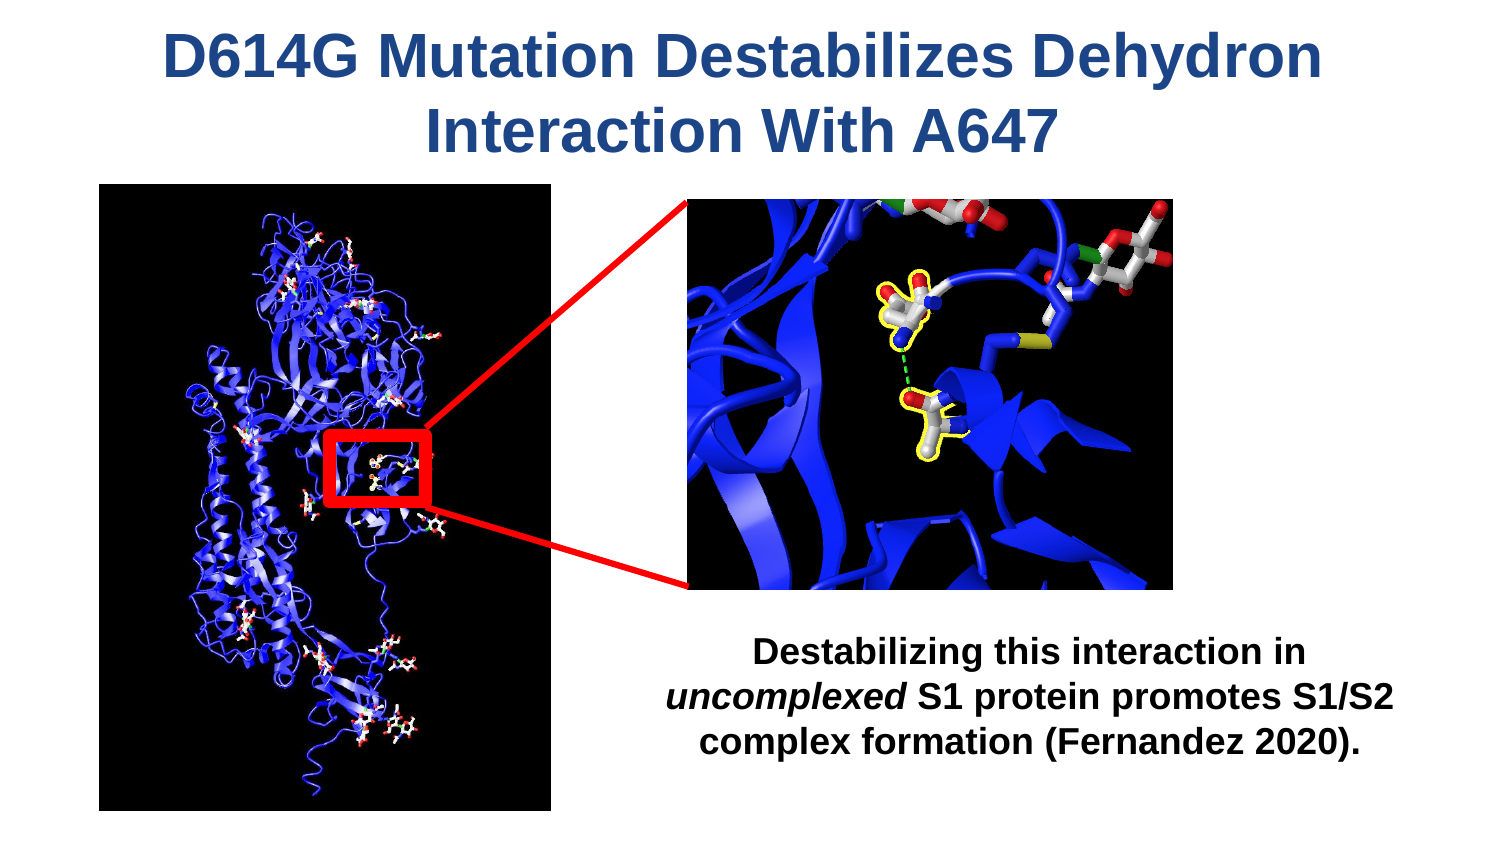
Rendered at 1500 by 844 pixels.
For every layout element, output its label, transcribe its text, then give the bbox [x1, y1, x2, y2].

title D614G Mutation Destabilizes Dehydron Interaction With A647 [0, 0, 1488, 94]
picture [99, 183, 551, 812]
picture [686, 199, 1173, 590]
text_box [425, 201, 687, 429]
text_box Destabilizing this interaction in uncomplexed S1 protein promotes S1/S2 complex formation (Fernandez 2020). [631, 612, 1429, 824]
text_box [425, 506, 689, 587]
